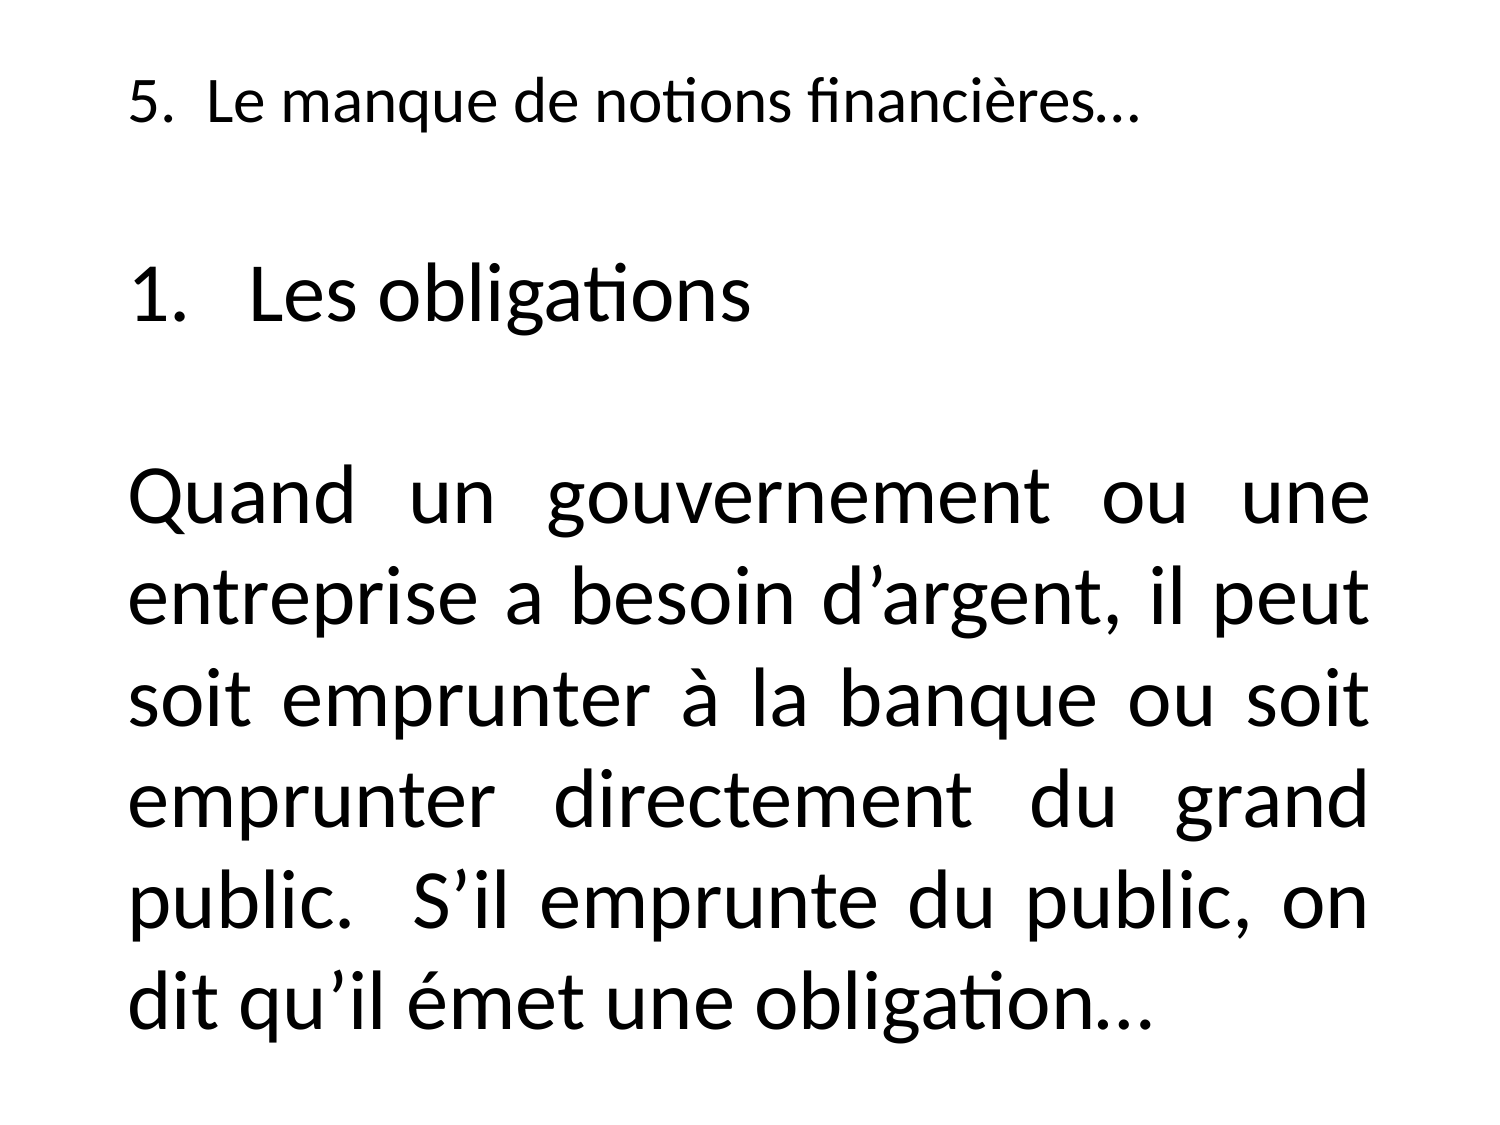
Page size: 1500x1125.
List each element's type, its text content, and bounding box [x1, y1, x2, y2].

text_box 5. Le manque de notions financières… Les obligations Quand un gouvernement ou une entreprise a besoin d’argent, il peut soit emprunter à la banque ou soit emprunter directement du grand public. S’il emprunte du public, on dit qu’il émet une obligation… [112, 50, 1388, 1075]
